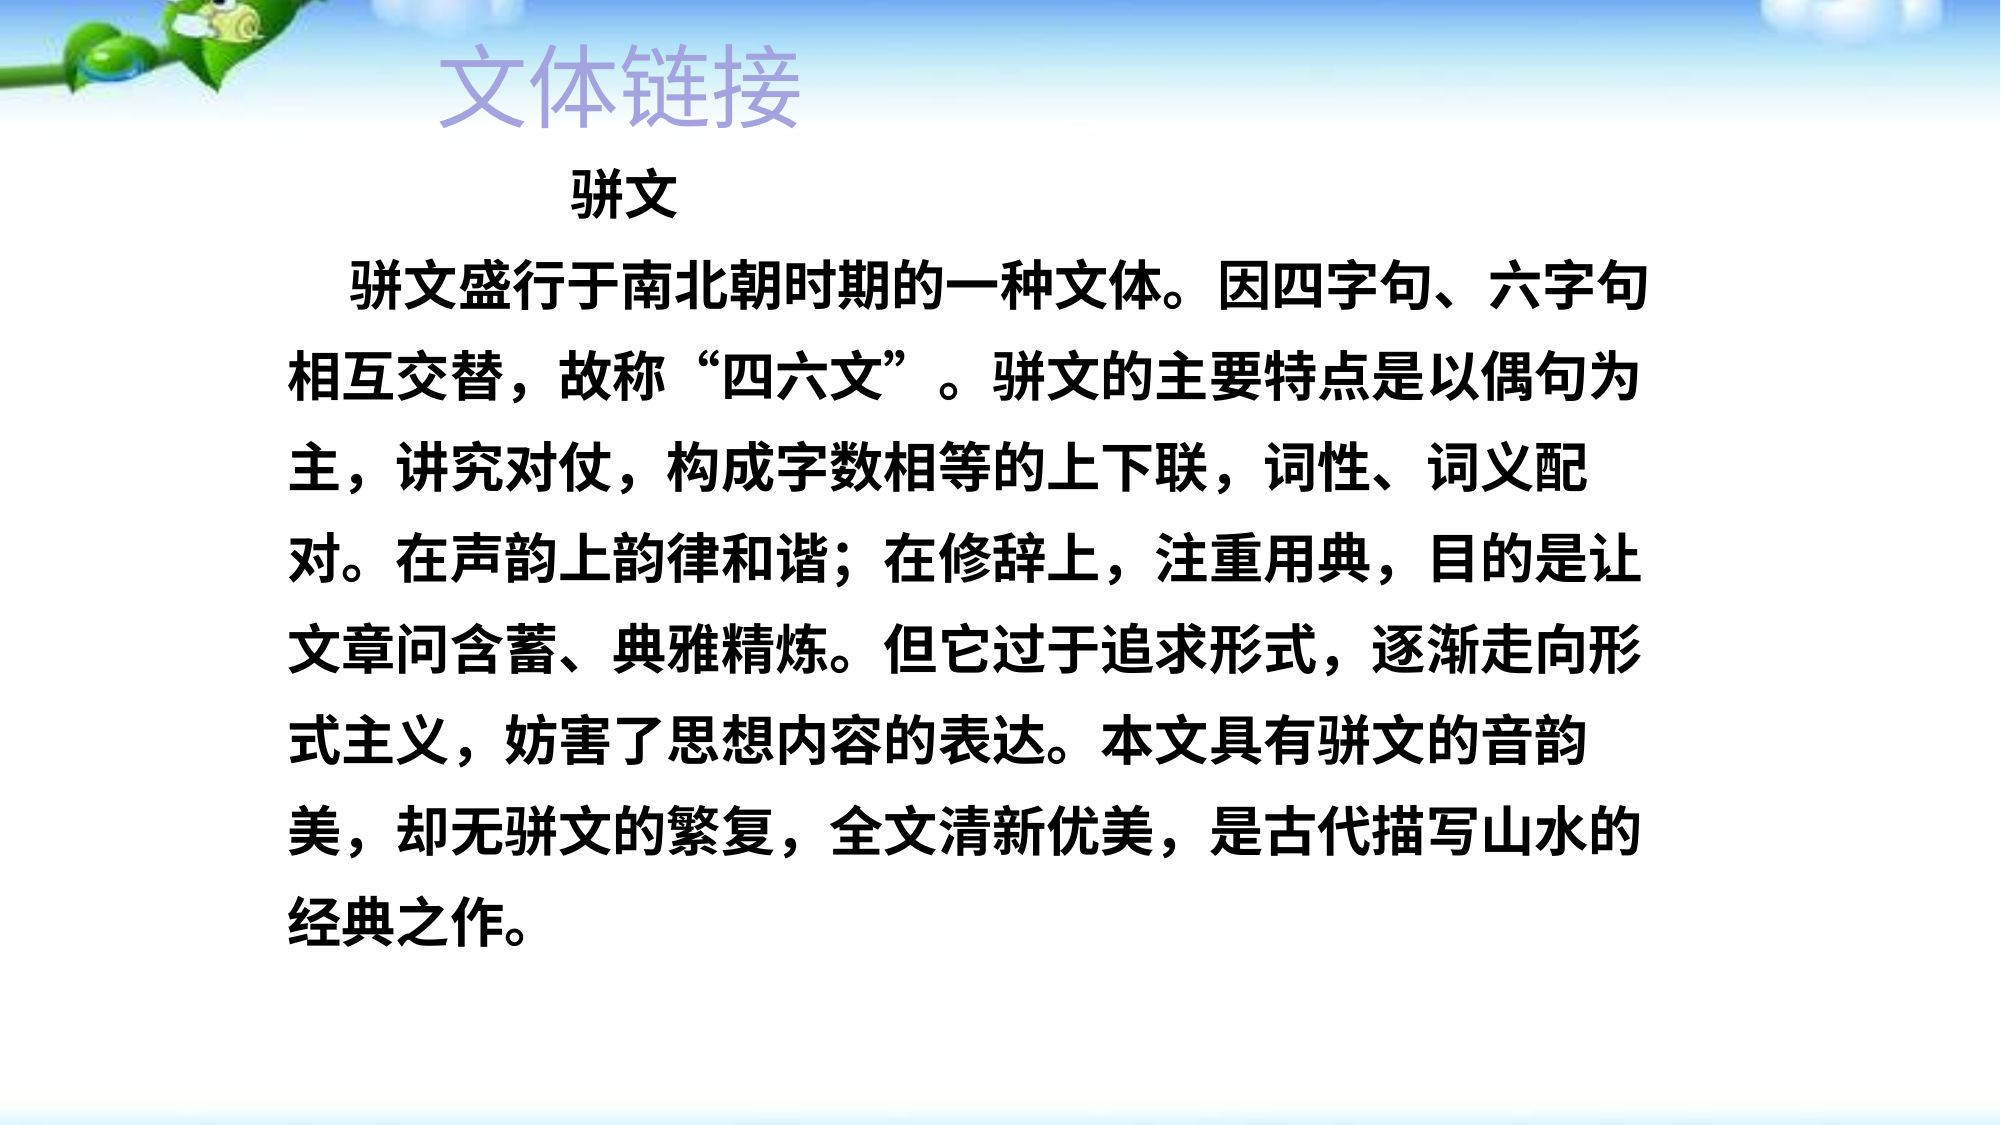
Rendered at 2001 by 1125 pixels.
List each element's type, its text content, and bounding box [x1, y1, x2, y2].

picture [0, 0, 2001, 1125]
text_box 骈文 骈文盛行于南北朝时期的一种文体。因四字句、六字句相互交替，故称“四六文”。骈文的主要特点是以偶句为主，讲究对仗，构成字数相等的上下联，词性、词义配对。在声韵上韵律和谐；在修辞上，注重用典，目的是让文章问含蓄、典雅精炼。但它过于追求形式，逐渐走向形式主义，妨害了思想内容的表达。本文具有骈文的音韵美，却无骈文的繁复，全文清新优美，是古代描写山水的经典之作。 [272, 127, 1697, 961]
text_box 文体链接 [421, 22, 897, 148]
